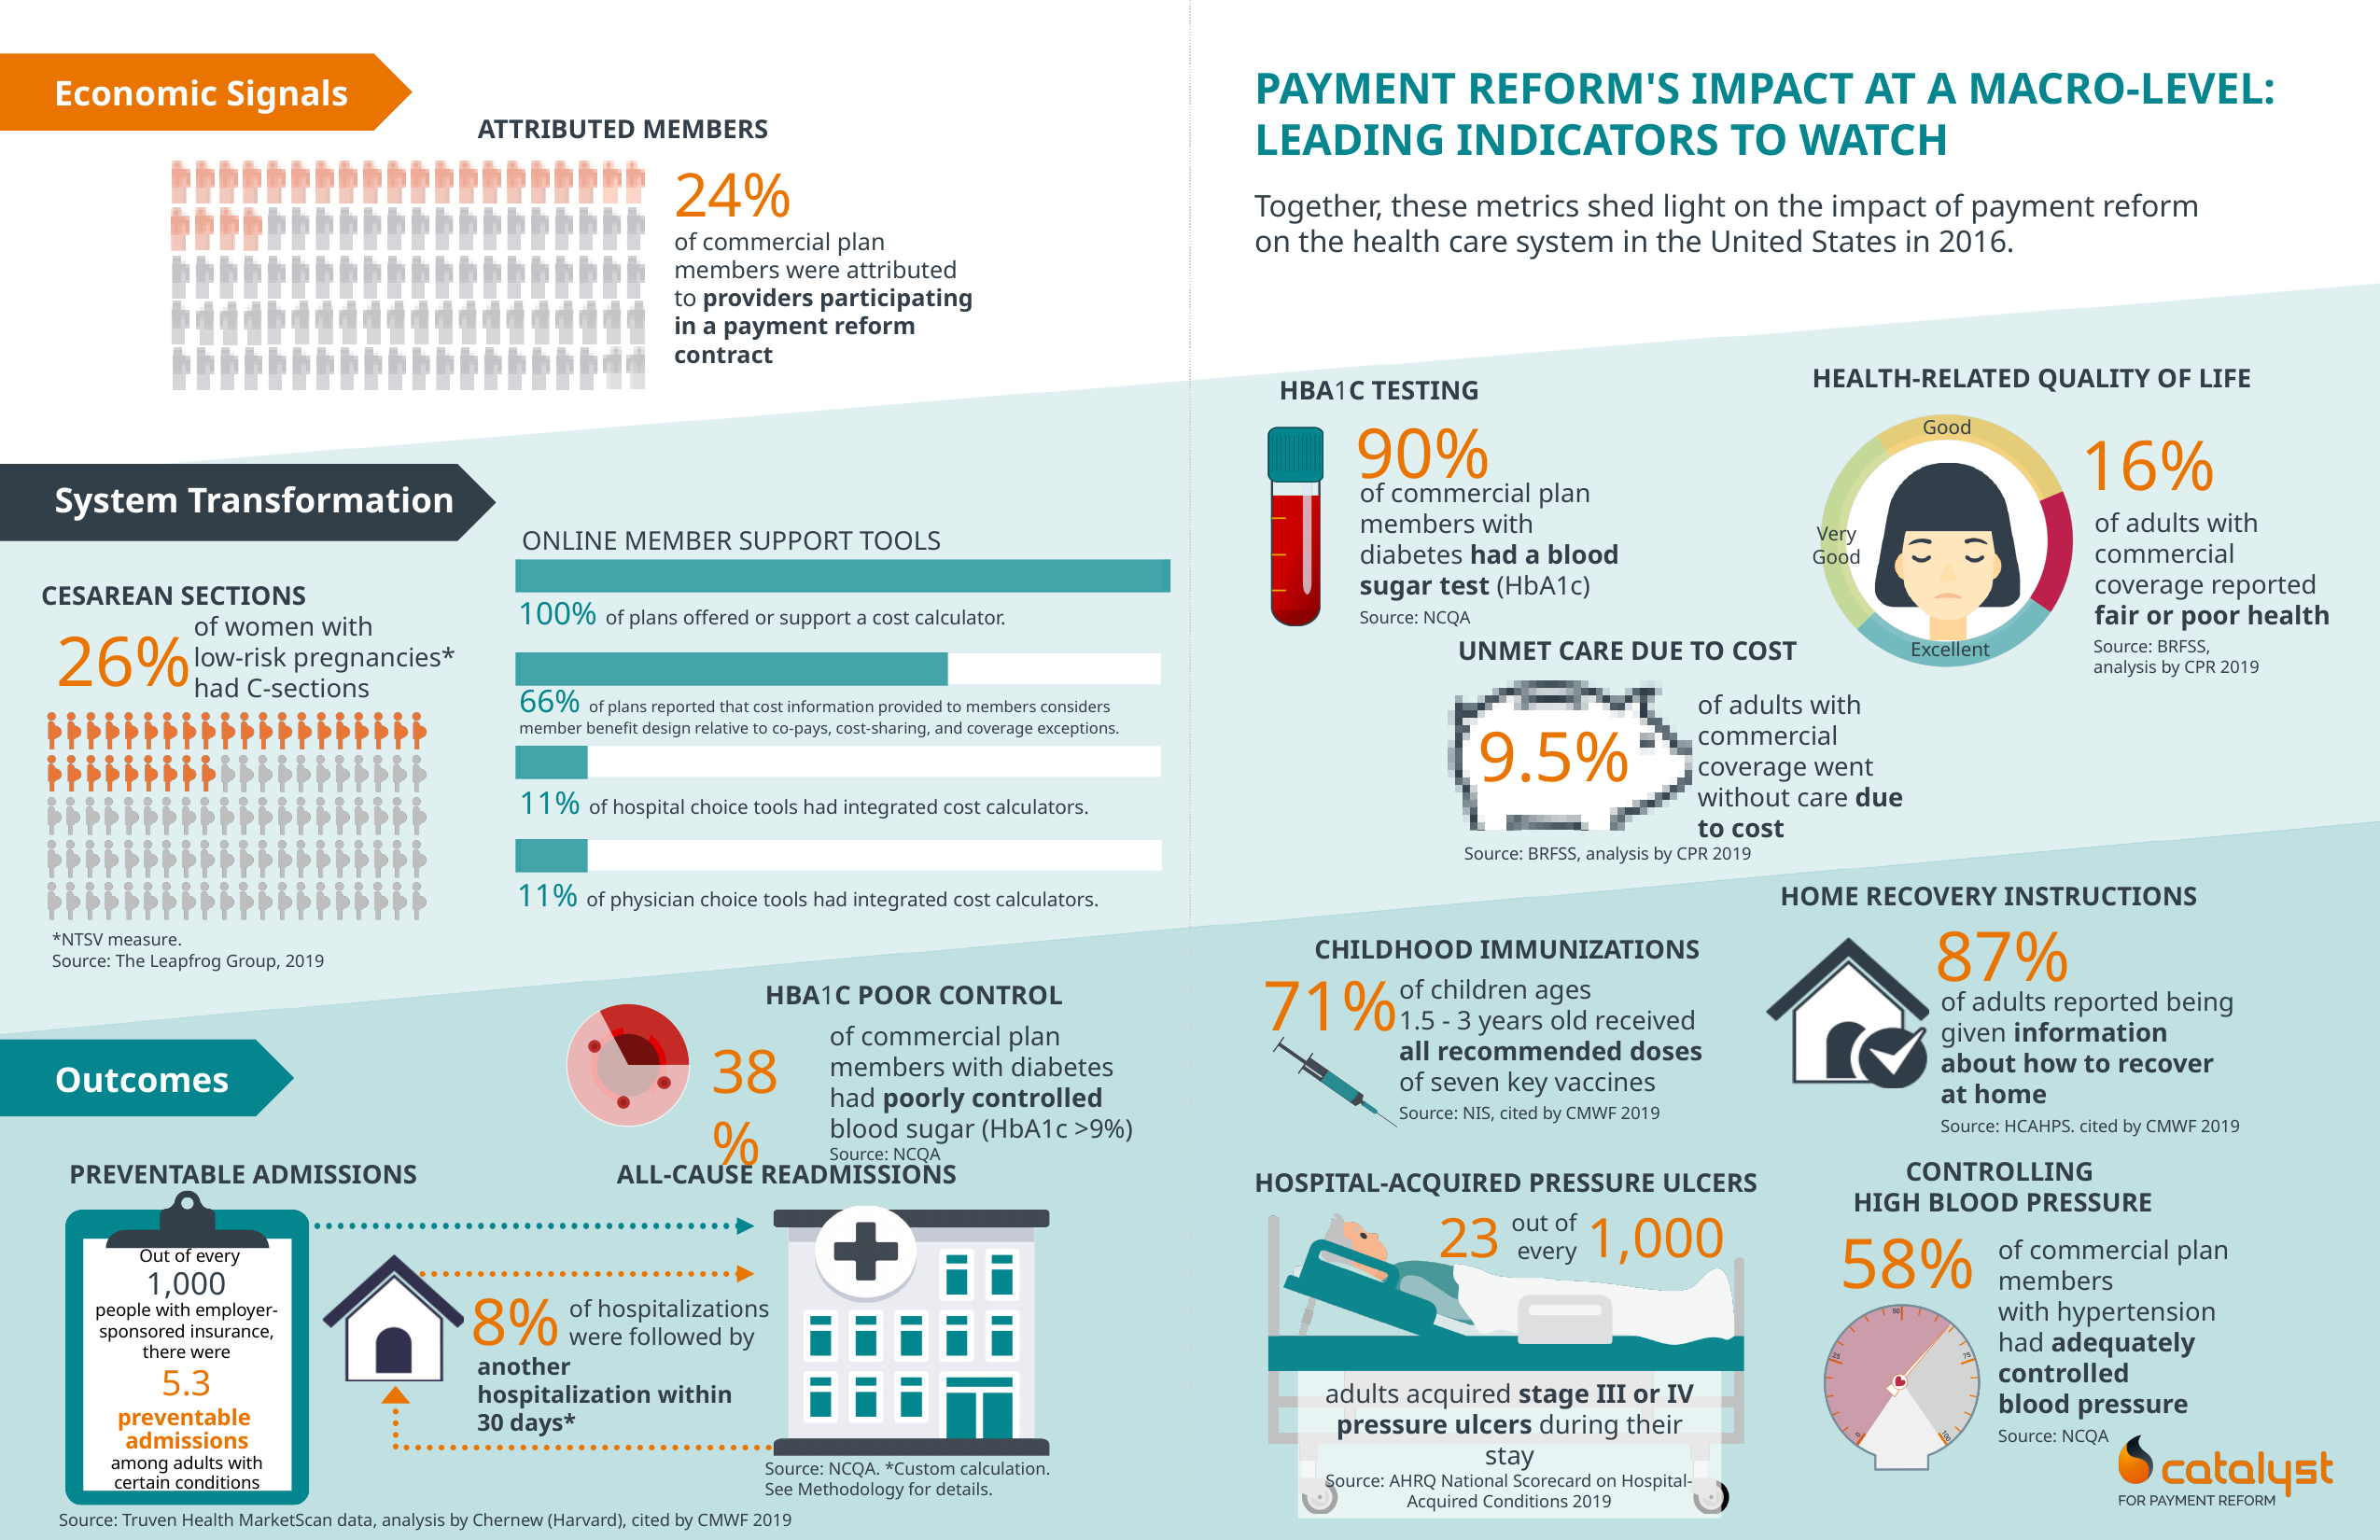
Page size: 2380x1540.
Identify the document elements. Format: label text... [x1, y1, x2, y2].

text_box [0, 51, 414, 133]
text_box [1249, 926, 1773, 1163]
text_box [171, 160, 645, 391]
picture [243, 207, 262, 251]
text_box PAYMENT REFORM'S IMPACT AT A MACRO-LEVEL: LEADING INDICATORS TO WATCH [1240, 53, 2308, 171]
picture [195, 207, 214, 251]
text_box Economic Signals [40, 64, 363, 119]
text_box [1223, 1159, 1817, 1515]
text_box Together, these metrics shed light on the impact of payment reform on the health care system in the United States in 2016. [1240, 179, 2243, 266]
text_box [1265, 367, 1657, 667]
text_box ATTRIBUTED MEMBERS [400, 106, 846, 151]
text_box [566, 1002, 691, 1127]
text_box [1786, 340, 2084, 739]
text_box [1332, 627, 1950, 872]
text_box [474, 503, 1329, 924]
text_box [1765, 905, 2256, 1108]
picture [171, 208, 189, 251]
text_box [27, 572, 582, 979]
table_header 24% [674, 152, 803, 219]
picture [219, 207, 239, 250]
text_box of commercial plan members were attributed to providers participating in a payment reform contract [660, 219, 996, 277]
picture [0, 279, 2380, 1540]
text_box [246, 1205, 1088, 1507]
